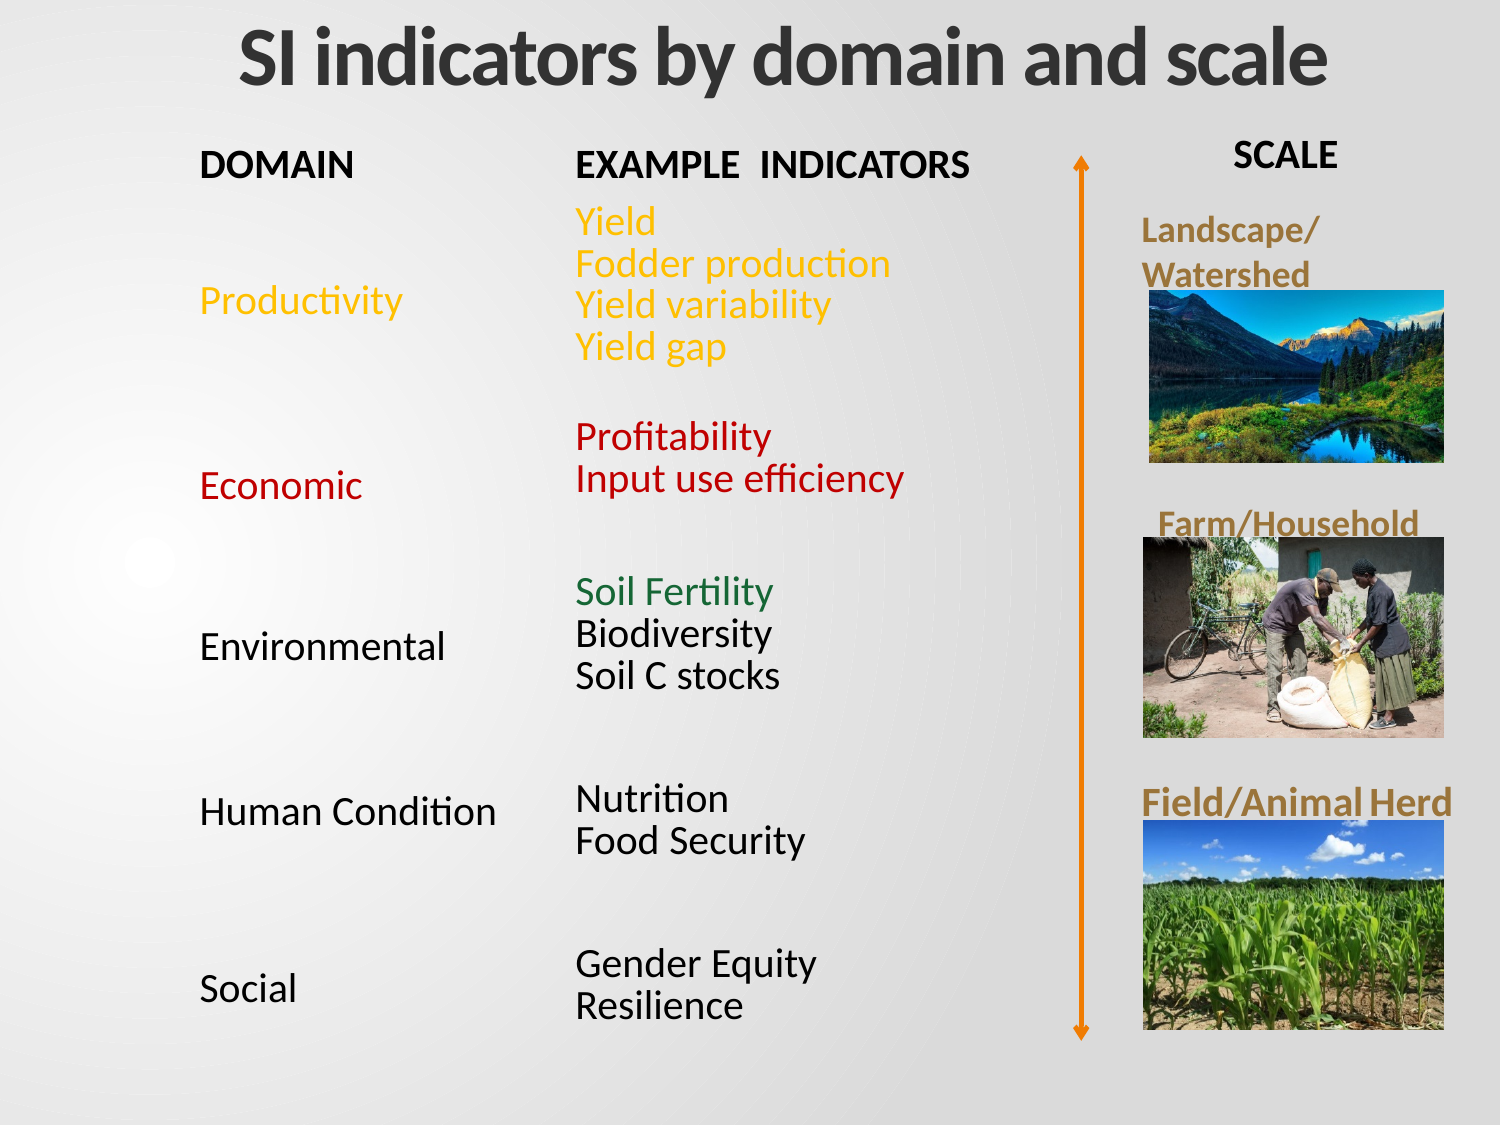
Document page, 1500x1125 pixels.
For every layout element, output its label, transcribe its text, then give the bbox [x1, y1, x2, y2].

table_cell Environmental [110, 567, 560, 732]
table_cell Social [110, 897, 560, 1087]
text_box Farm/Household [1143, 491, 1444, 534]
table_cell Nutrition Food Security [560, 732, 1011, 897]
table_cell Yield Fodder production Yield variability Yield gap [560, 197, 1011, 412]
text_box SCALE [1135, 119, 1436, 185]
table_header EXAMPLE INDICATORS [560, 93, 1011, 197]
text_box Landscape/ Watershed [1126, 197, 1500, 302]
text_box Field/Animal Herd [1126, 767, 1494, 833]
table_cell Productivity [110, 197, 560, 412]
table_header DOMAIN [110, 93, 560, 197]
table_cell Soil Fertility Biodiversity Soil C stocks [560, 567, 1011, 732]
picture [1149, 290, 1445, 463]
picture [1142, 819, 1445, 1031]
title SI indicators by domain and scale [109, 14, 1460, 115]
table_cell Profitability Input use efficiency [560, 412, 1011, 567]
table_cell Human Condition [110, 732, 560, 897]
table_cell Gender Equity Resilience [560, 897, 1011, 1087]
picture [1142, 537, 1445, 738]
table_cell Economic [110, 412, 560, 567]
